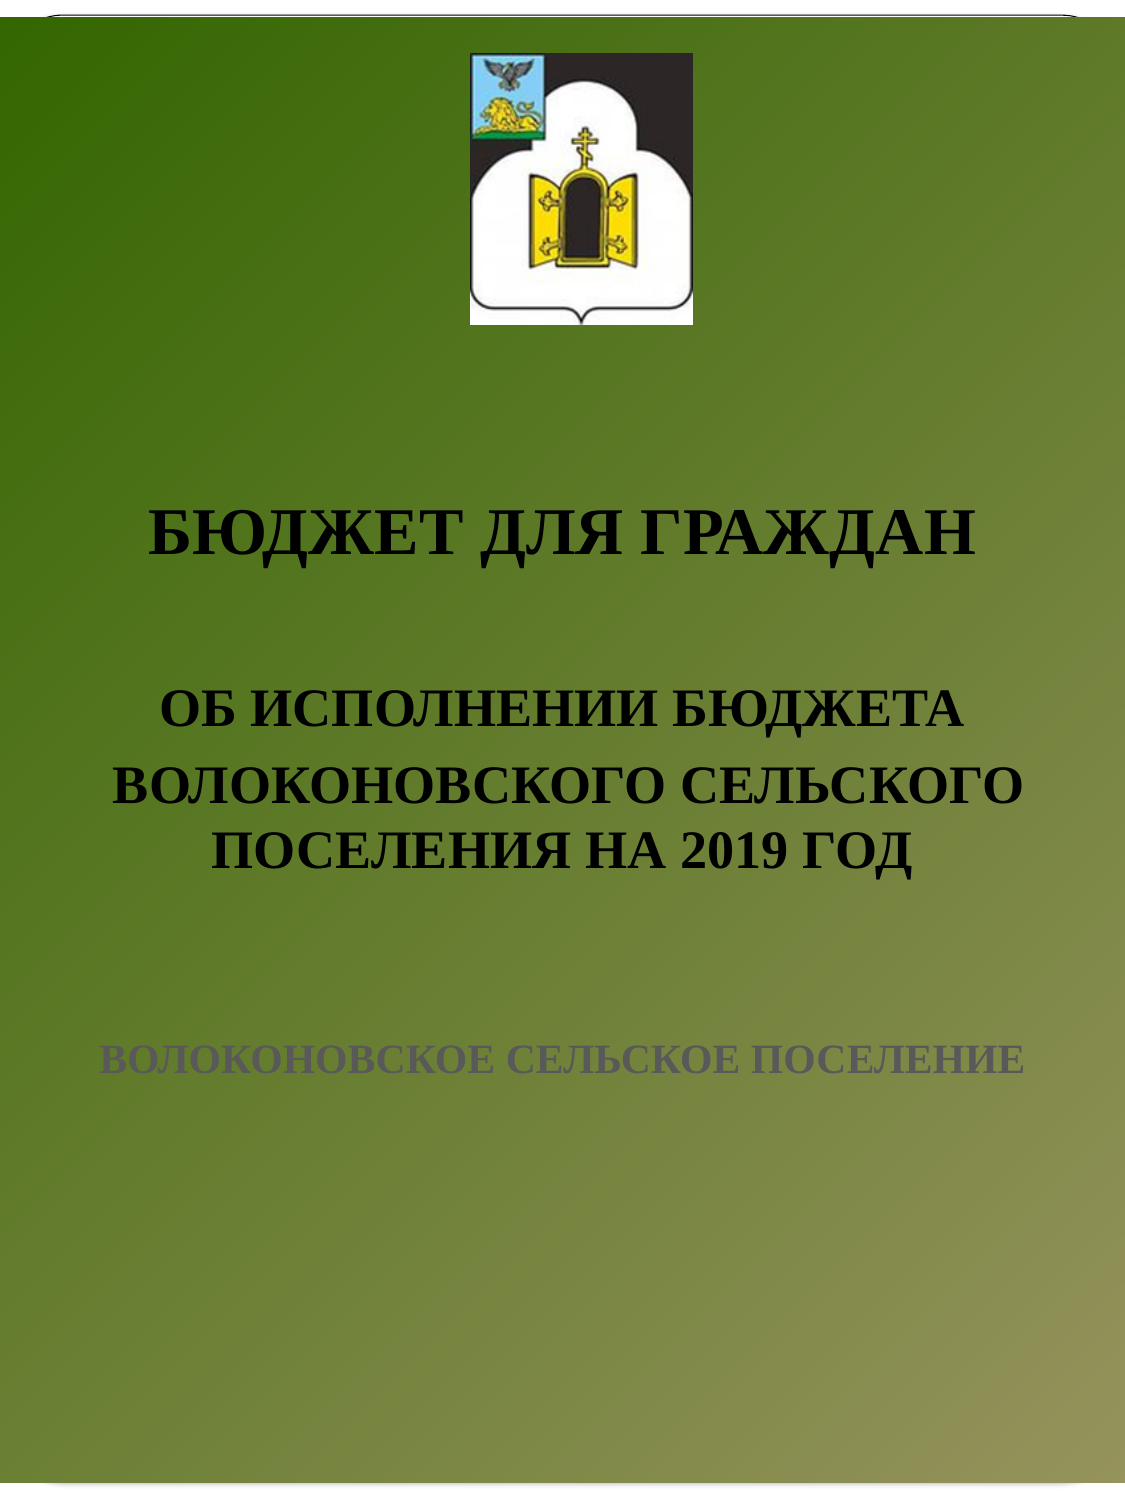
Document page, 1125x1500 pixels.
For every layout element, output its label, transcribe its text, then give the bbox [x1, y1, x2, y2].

picture [470, 52, 693, 326]
list БЮДЖЕТ ДЛЯ ГРАЖДАН ОБ ИСПОЛНЕНИИ БЮДЖЕТА ВОЛОКОНОВСКОГО СЕЛЬСКОГО ПОСЕЛЕНИЯ НА 2019 ГОД ВОЛОКОНОВСКОЕ СЕЛЬСКОЕ ПОСЕЛЕНИЕ [0, 17, 1125, 1483]
